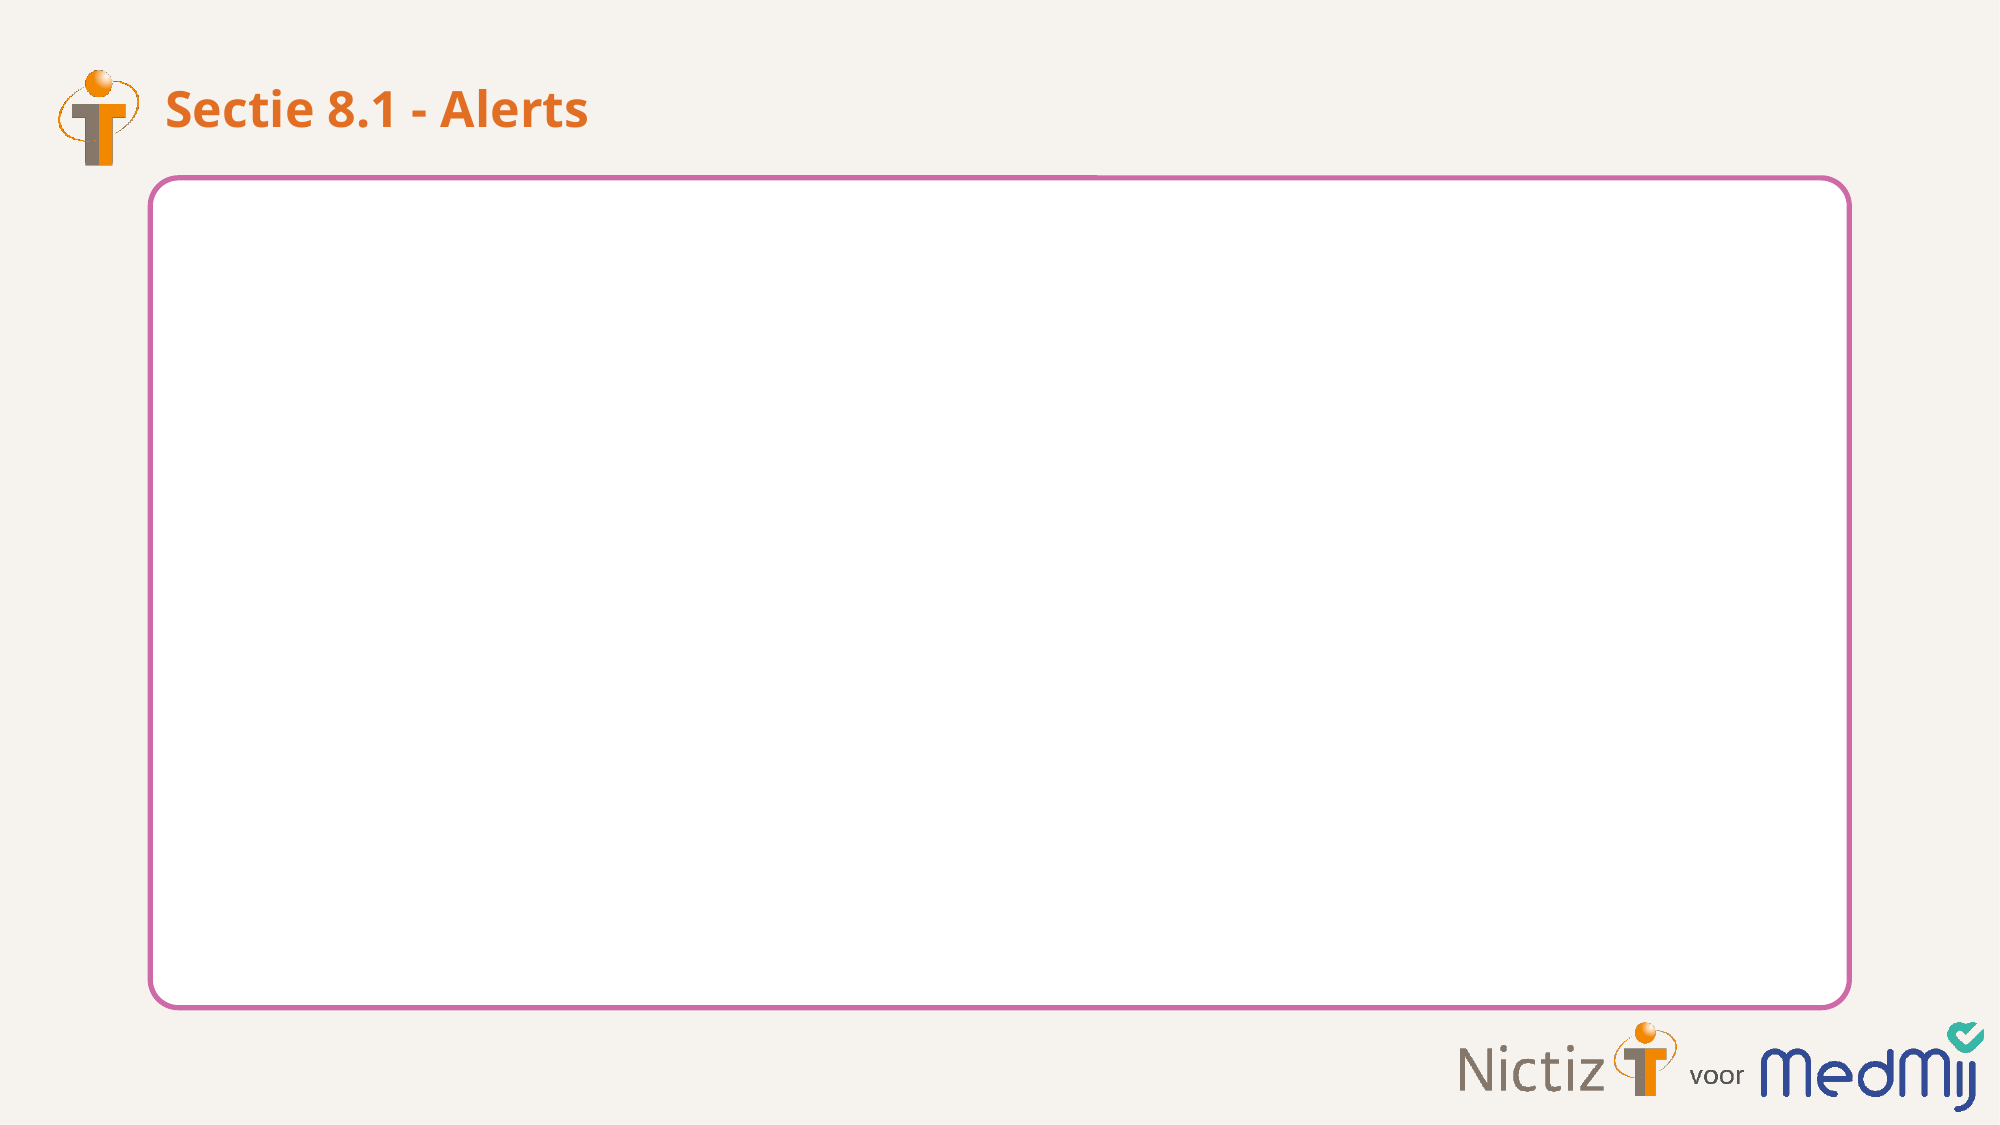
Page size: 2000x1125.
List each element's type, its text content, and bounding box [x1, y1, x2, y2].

title Sectie 8.1 - Alerts [150, 76, 1850, 165]
picture [1457, 1019, 1988, 1113]
picture [50, 66, 151, 187]
